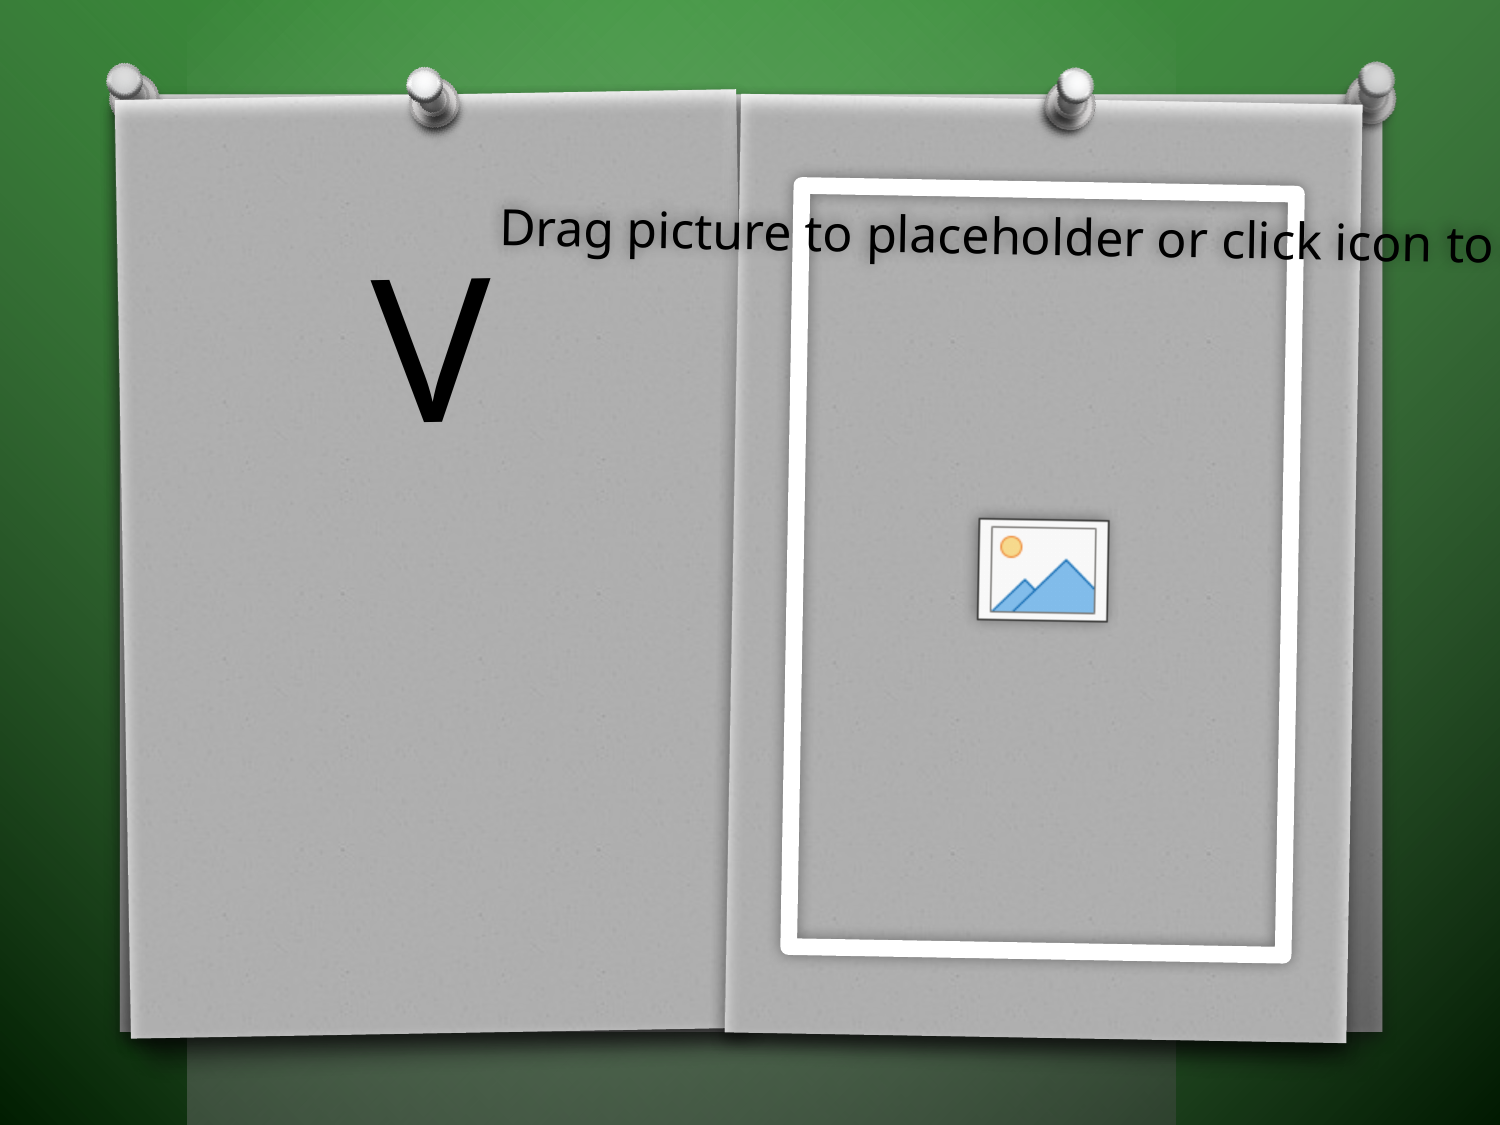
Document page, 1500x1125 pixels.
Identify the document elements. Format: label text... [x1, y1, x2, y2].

picture [375, 33, 497, 157]
title V [179, 222, 687, 475]
picture [1016, 41, 1138, 162]
picture [803, 197, 1282, 943]
